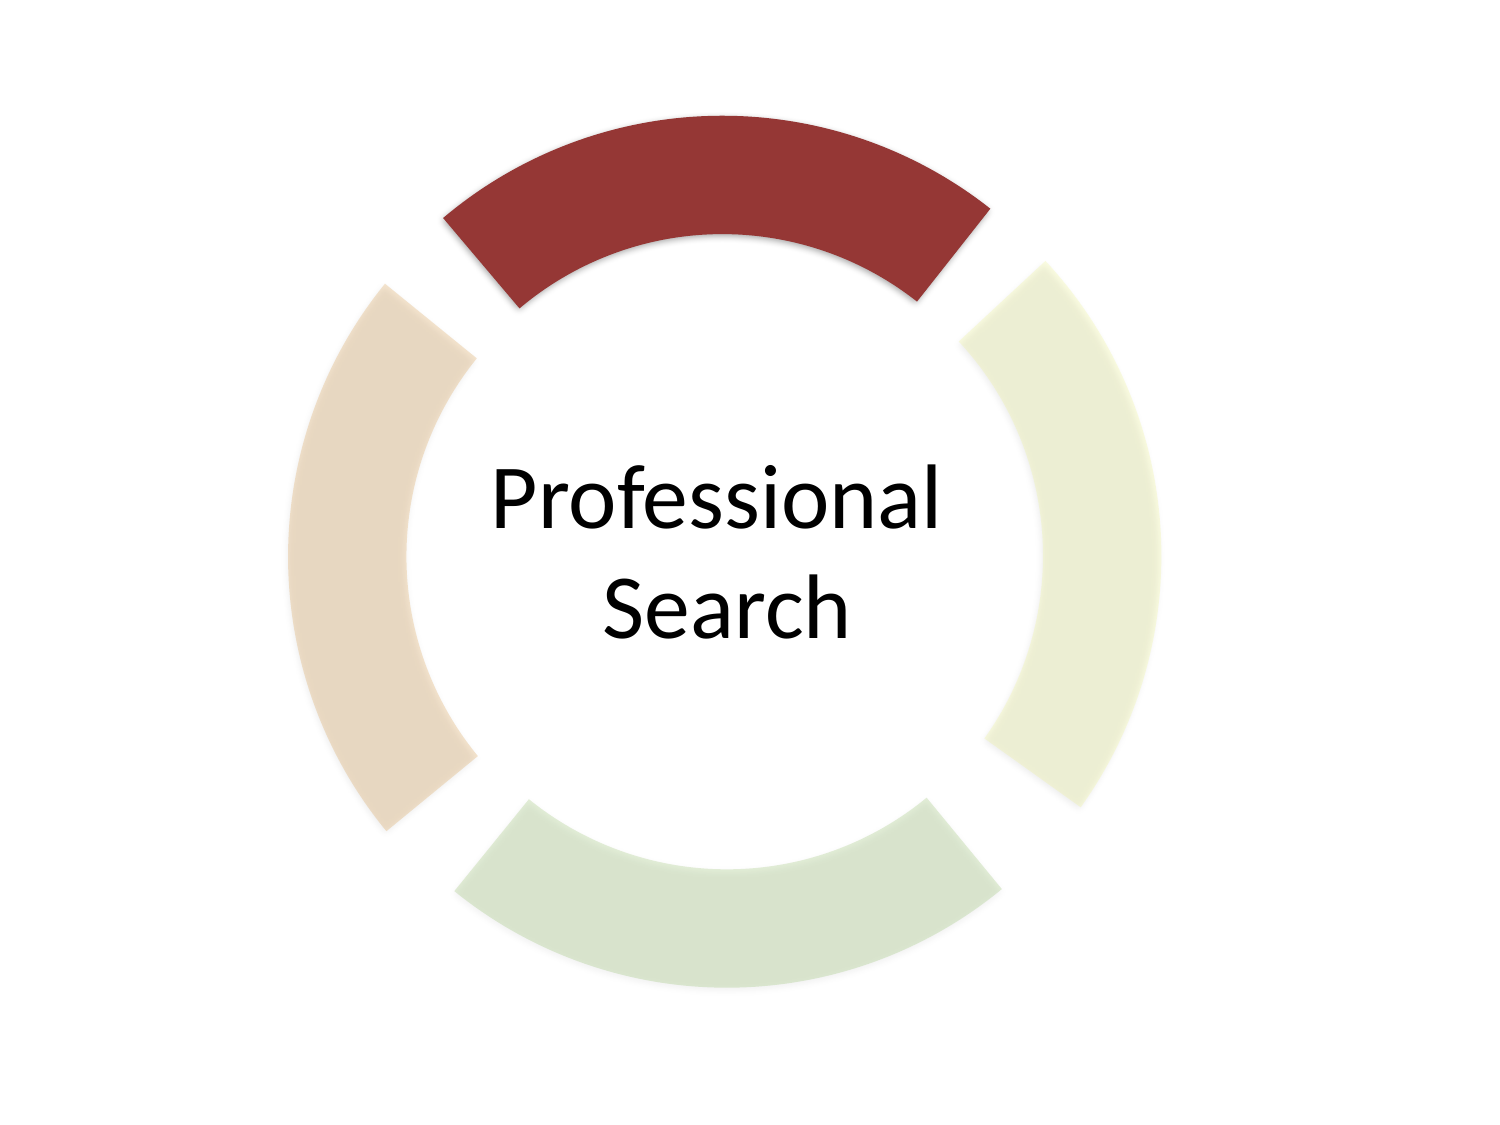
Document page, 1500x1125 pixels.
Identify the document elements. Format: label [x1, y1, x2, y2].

text_box [286, 116, 1160, 992]
